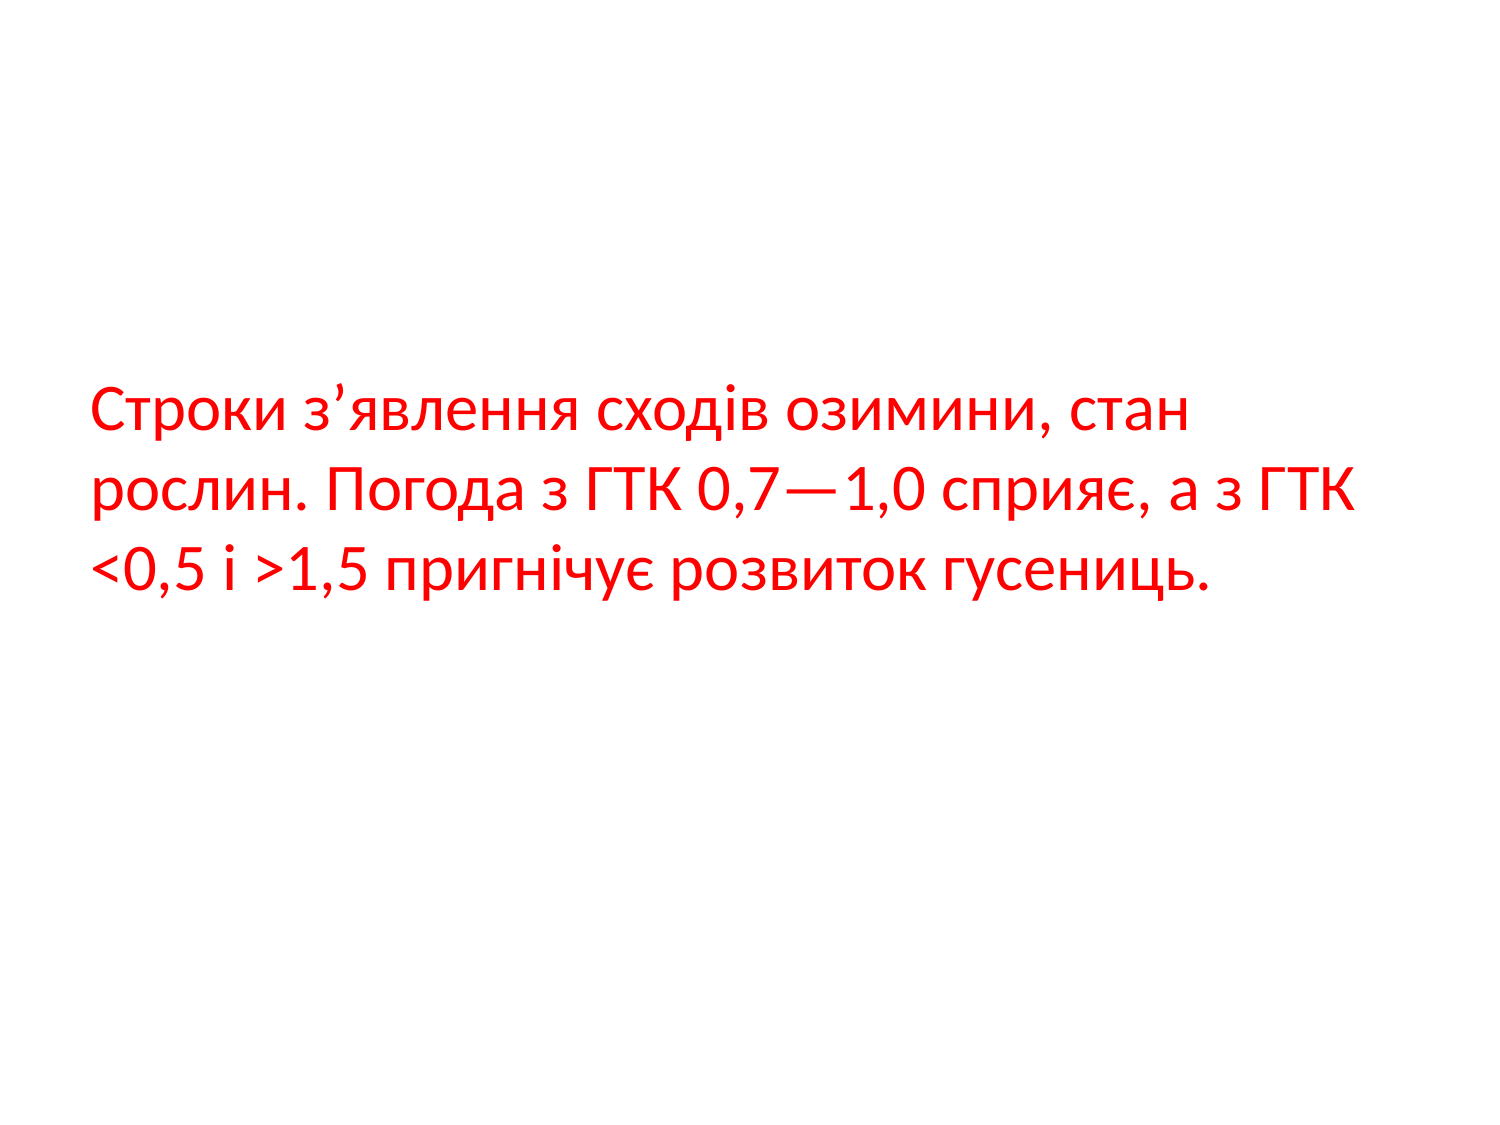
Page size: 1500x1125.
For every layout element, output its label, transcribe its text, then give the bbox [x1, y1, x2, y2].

list Строки з’явлення сходів озимини, стан рослин. Погода з ГТК 0,7—1,0 сприяє, а з ГТК <0,5 і >1,5 пригнічує розвиток гусениць. [75, 262, 1425, 1005]
